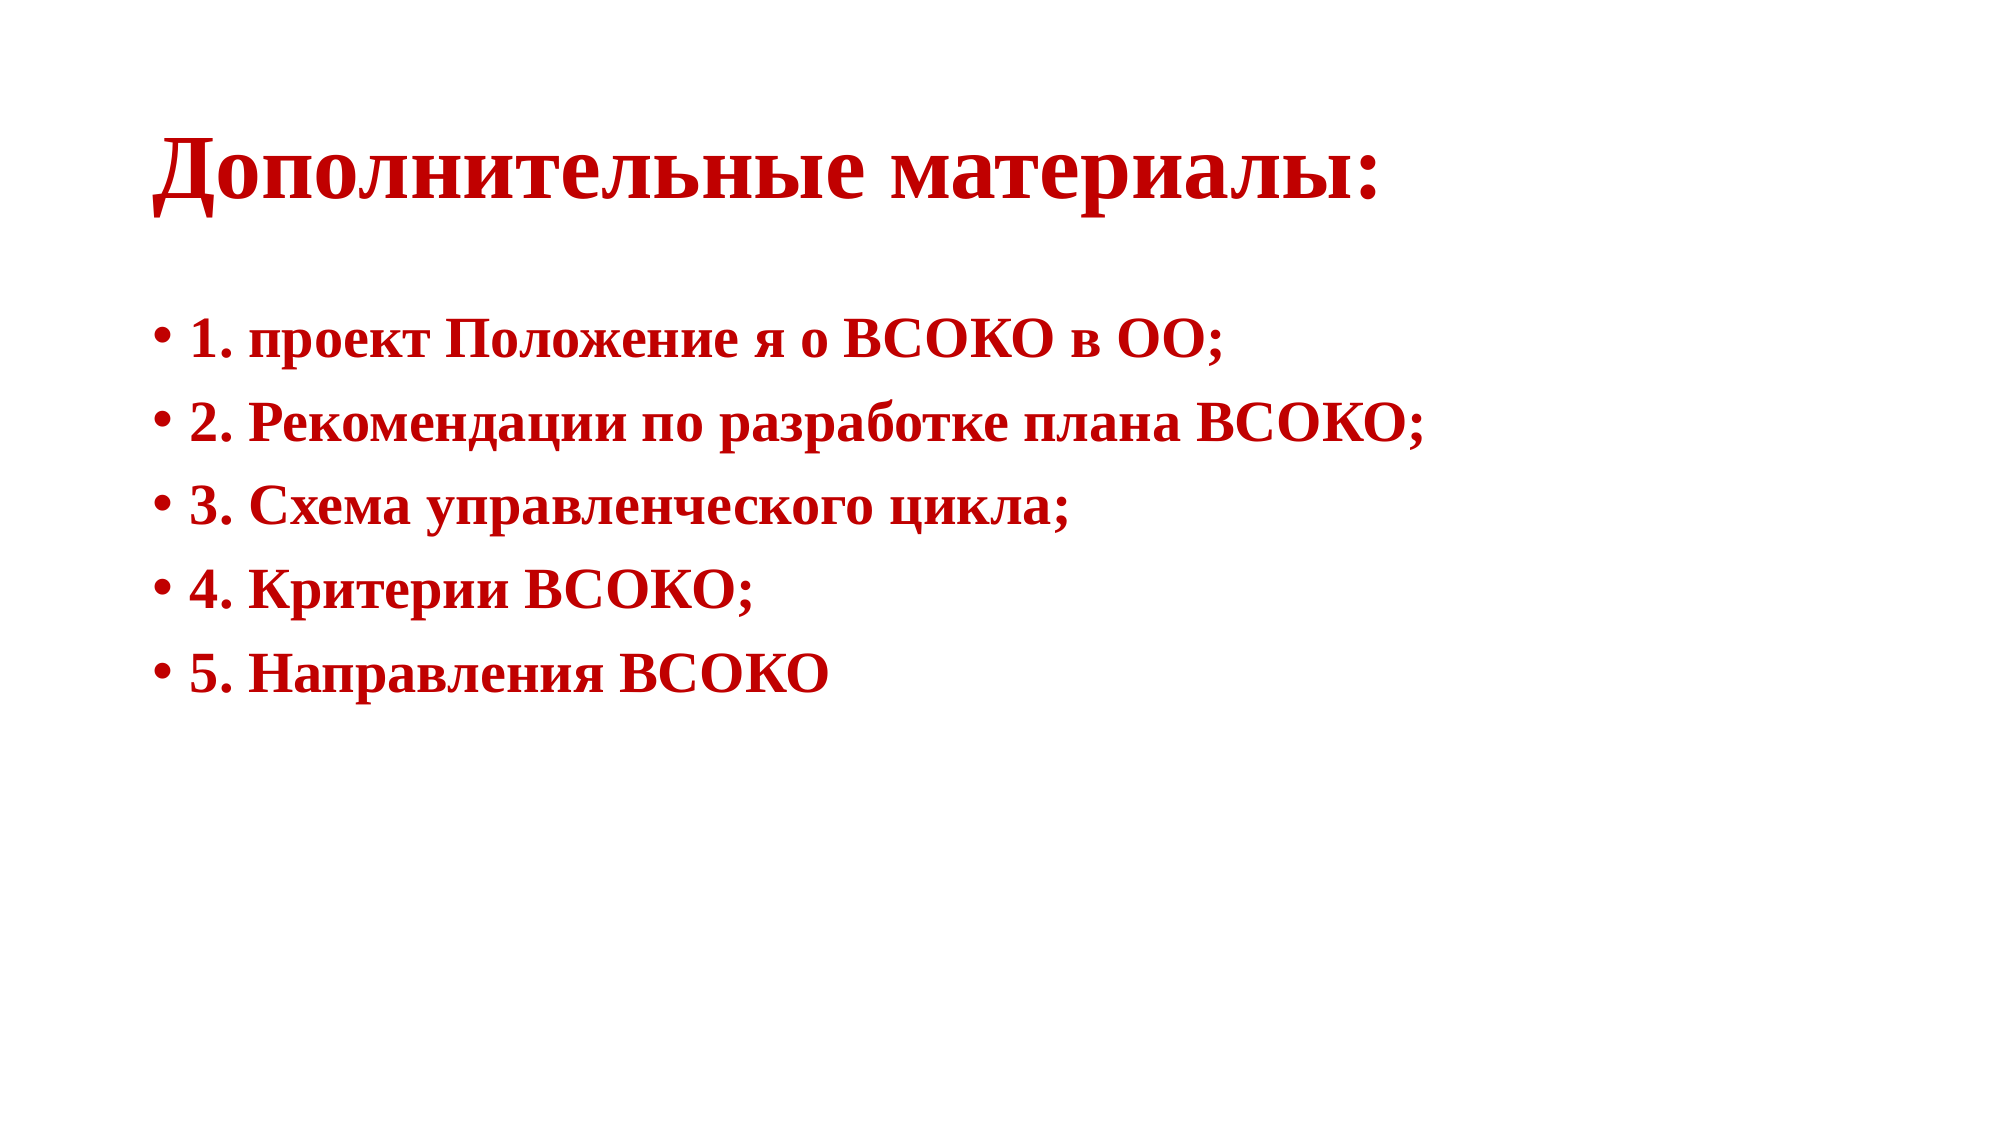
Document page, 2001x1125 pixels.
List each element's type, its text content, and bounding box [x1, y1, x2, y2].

title Дополнительные материалы: [137, 59, 1863, 278]
list 1. проект Положение я о ВСОКО в ОО; 2. Рекомендации по разработке плана ВСОКО; 3. Схема управленческого цикла; 4. Критерии ВСОКО; 5. Направления ВСОКО [137, 299, 1863, 1014]
